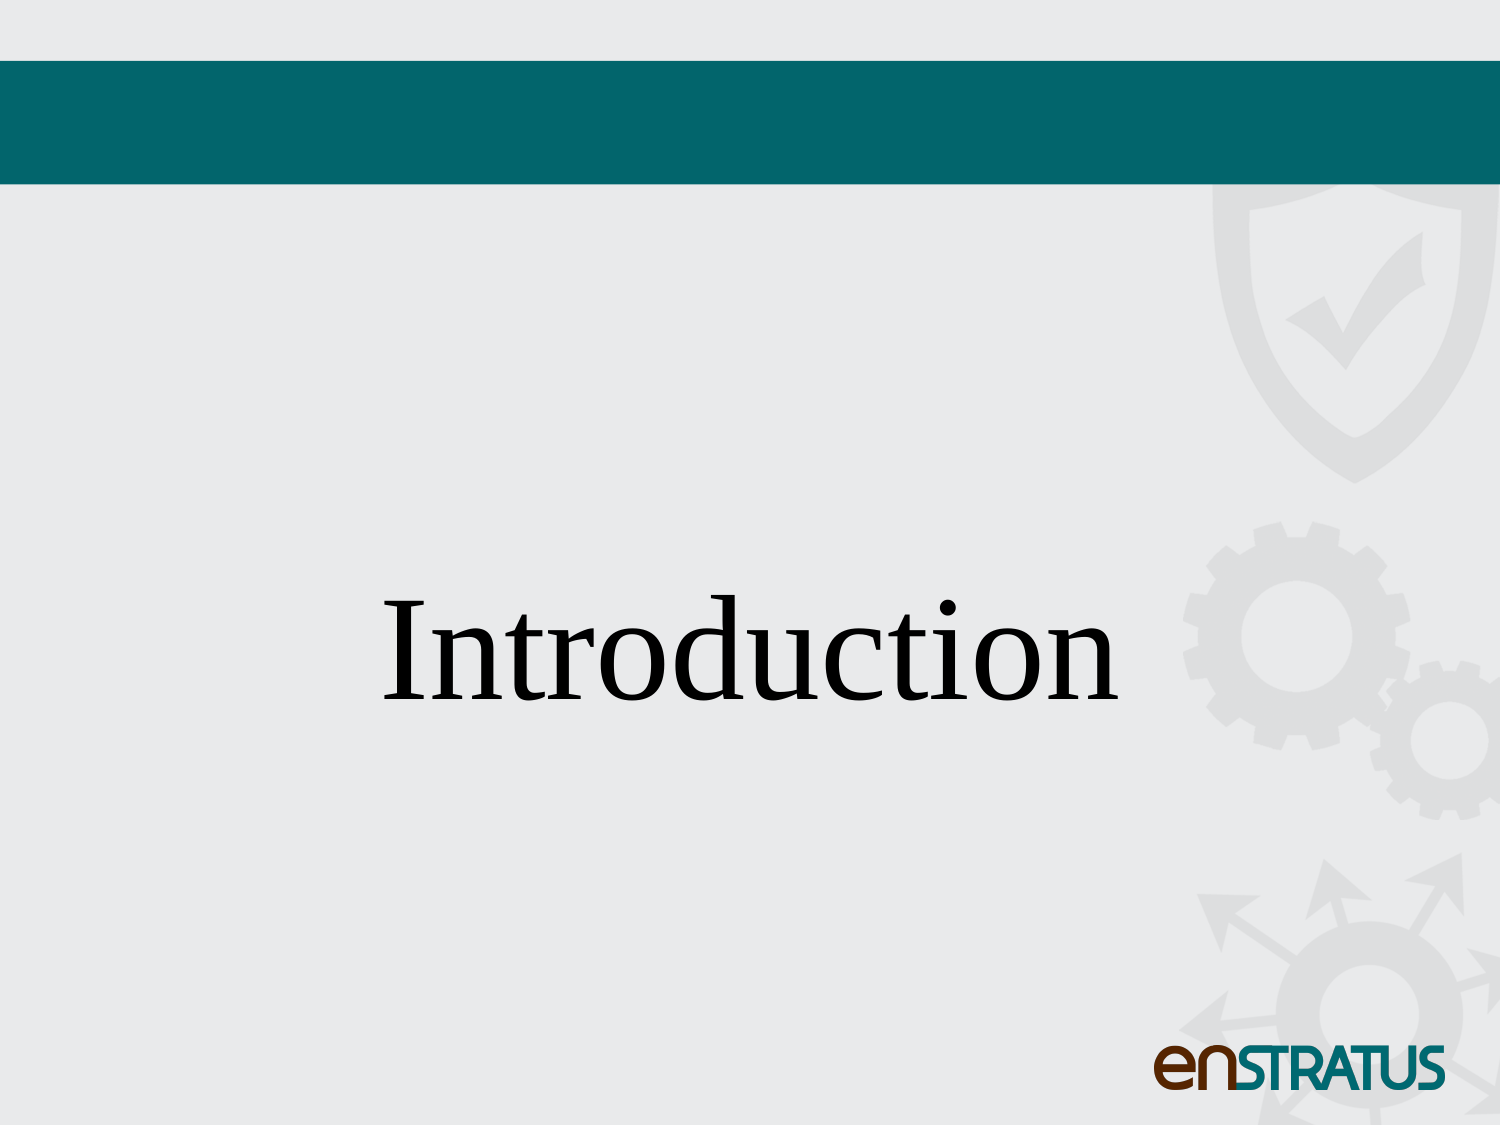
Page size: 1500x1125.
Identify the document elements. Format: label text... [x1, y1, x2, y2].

list Introduction [65, 234, 1435, 1046]
picture [0, 185, 1500, 1125]
picture [0, 0, 1500, 60]
